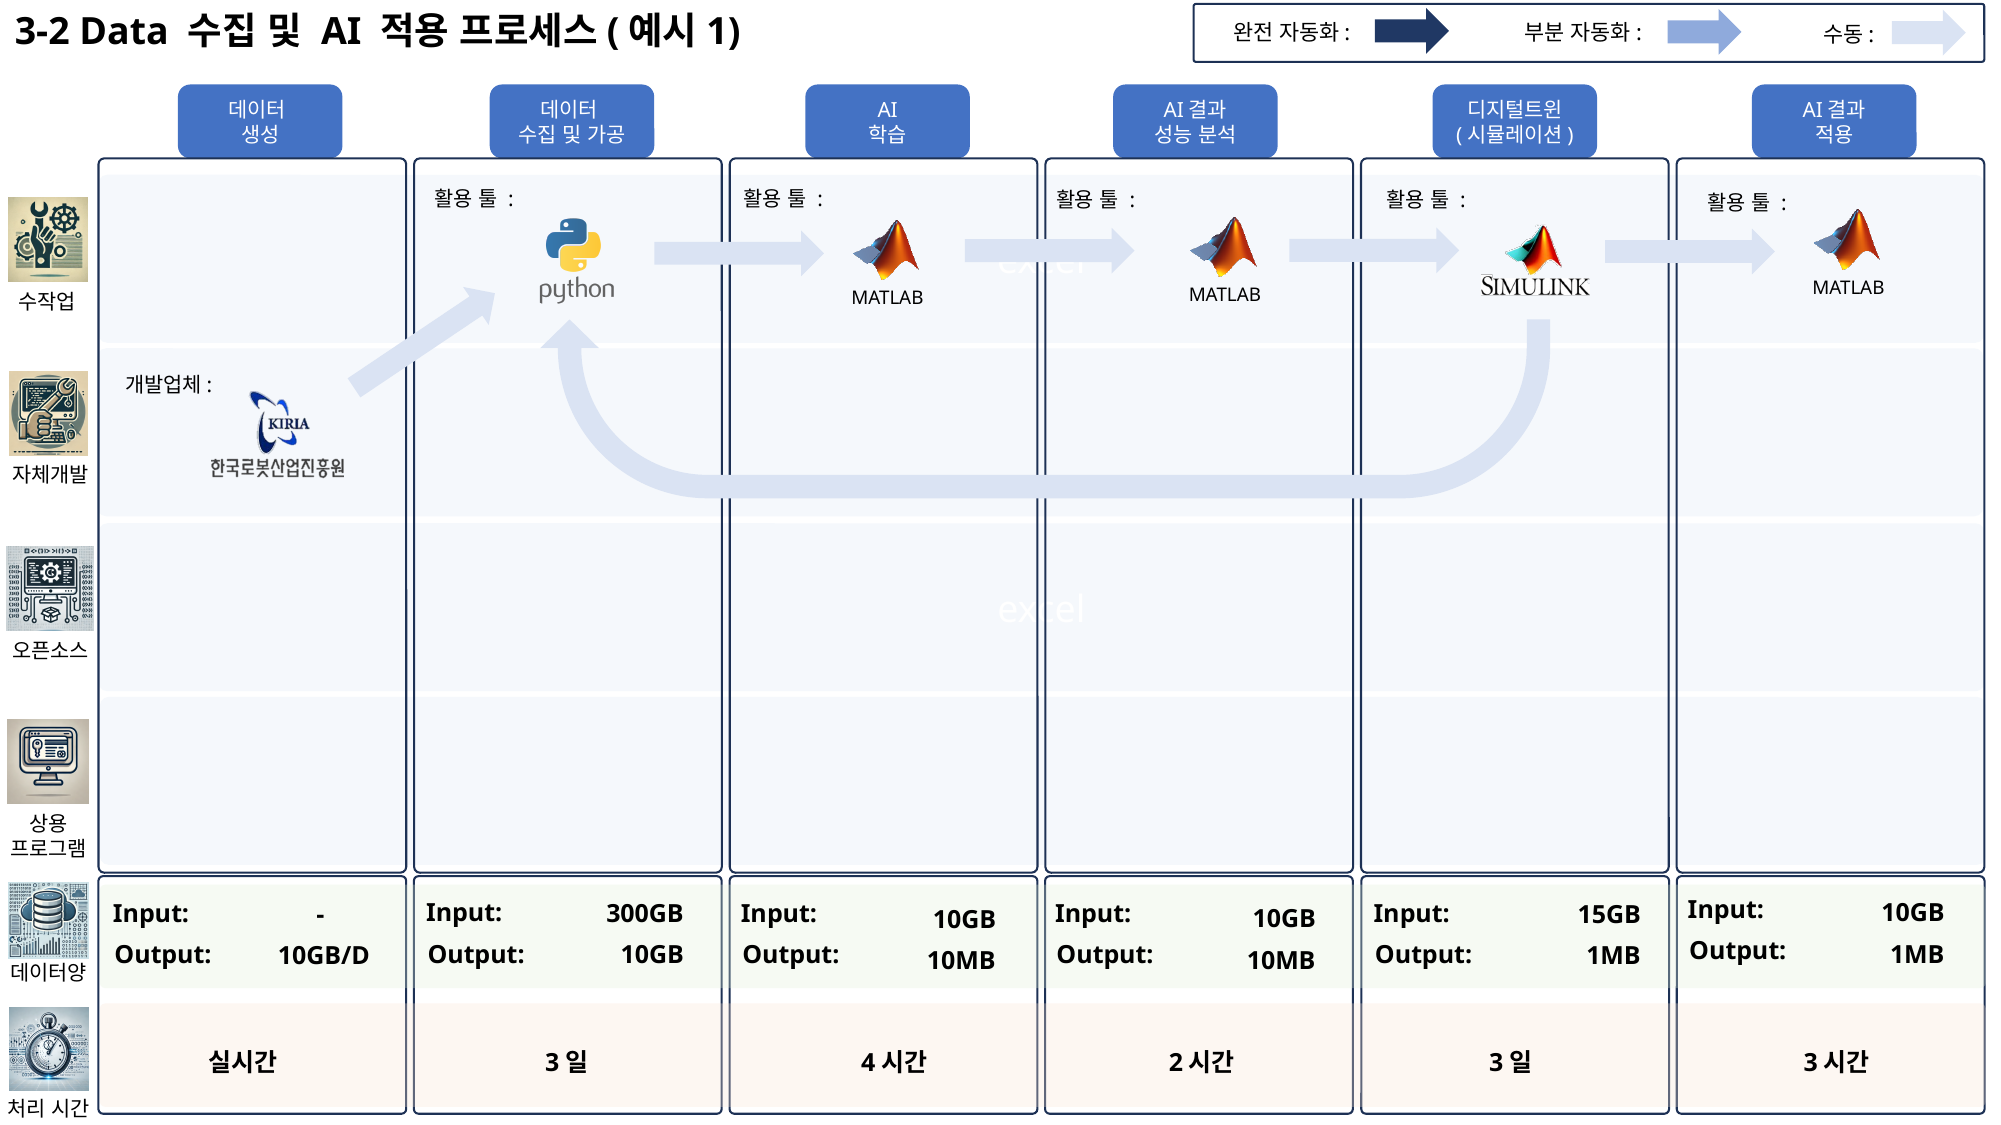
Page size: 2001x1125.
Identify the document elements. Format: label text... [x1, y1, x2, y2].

picture [537, 217, 616, 305]
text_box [0, 371, 108, 495]
text_box [408, 364, 413, 518]
text_box 데이터 생성 [176, 83, 344, 157]
text_box [408, 695, 413, 866]
text_box 15GB [1562, 890, 1656, 936]
text_box 실시간 [193, 1039, 293, 1084]
text_box excel [1670, 522, 1675, 693]
text_box excel [1355, 173, 1359, 237]
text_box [0, 1007, 110, 1125]
text_box AI결과 적용 [1750, 83, 1918, 157]
text_box [1675, 987, 1986, 1004]
text_box 10GB/D [262, 932, 385, 977]
text_box Output: [1674, 926, 1808, 972]
text_box 활용 툴 : [729, 178, 838, 219]
text_box Output: [1360, 931, 1494, 976]
text_box 2시간 [1154, 1039, 1250, 1085]
text_box Input: [726, 889, 832, 935]
text_box 10GB [1866, 889, 1960, 935]
text_box excel [1039, 522, 1044, 693]
text_box [346, 285, 497, 399]
text_box [97, 157, 408, 874]
text_box [963, 225, 1136, 277]
text_box 1MB [1874, 930, 1960, 976]
text_box 활용 툴 : [419, 178, 529, 219]
text_box [1604, 226, 1777, 277]
text_box 3시간 [1788, 1038, 1885, 1084]
text_box [1360, 875, 1671, 883]
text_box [836, 220, 946, 316]
text_box Input: [1040, 890, 1147, 935]
text_box [728, 1108, 1039, 1115]
text_box [1360, 990, 1671, 1002]
text_box 데이터 수집 및 가공 [488, 83, 656, 157]
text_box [0, 719, 106, 869]
text_box [723, 347, 728, 473]
text_box 10GB [917, 895, 1011, 937]
text_box [1670, 347, 1675, 518]
text_box [728, 990, 1039, 1002]
text_box AI결과 성능 분석 [1112, 83, 1279, 157]
text_box [537, 317, 1552, 500]
text_box 10MB [911, 937, 1011, 982]
text_box 3일 [1474, 1038, 1548, 1084]
text_box Input: [1672, 885, 1779, 931]
text_box [413, 157, 723, 874]
text_box [97, 990, 408, 1007]
text_box [1355, 347, 1359, 473]
text_box [1359, 157, 1670, 874]
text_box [1797, 209, 1906, 306]
text_box [723, 695, 728, 866]
text_box [1670, 695, 1675, 866]
text_box Output: [106, 931, 234, 977]
text_box 300GB [591, 890, 699, 935]
text_box [728, 500, 1039, 874]
text_box [1039, 347, 1044, 473]
text_box excel [408, 522, 413, 693]
text_box Input: [106, 890, 205, 936]
text_box 10MB [1231, 936, 1331, 982]
text_box [728, 157, 1039, 473]
text_box [412, 1108, 723, 1115]
text_box AI 학습 [804, 83, 971, 157]
text_box excel [1039, 264, 1044, 344]
text_box Output: [1041, 931, 1176, 977]
text_box excel [1355, 263, 1359, 344]
text_box Output: [727, 931, 861, 976]
text_box [723, 500, 728, 518]
text_box [1039, 695, 1044, 866]
text_box [1675, 157, 1986, 874]
text_box [99, 1002, 1987, 1108]
text_box [1044, 875, 1354, 883]
text_box 활용 툴 : [1371, 179, 1481, 220]
picture [1481, 206, 1590, 314]
picture [211, 391, 344, 486]
text_box [1355, 695, 1359, 866]
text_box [0, 883, 106, 993]
text_box 활용 툴 : [1692, 182, 1802, 223]
text_box [110, 1108, 408, 1115]
text_box [1044, 1108, 1354, 1115]
text_box 3일 [530, 1039, 603, 1084]
text_box excel [723, 522, 728, 693]
text_box 개발업체: [111, 364, 233, 404]
text_box [97, 875, 408, 883]
text_box [412, 990, 723, 1002]
text_box [728, 875, 1039, 883]
text_box 활용 툴 : [1041, 179, 1151, 220]
text_box excel [1670, 173, 1675, 239]
text_box [1044, 990, 1354, 1002]
text_box 1MB [1571, 932, 1656, 977]
text_box [1039, 500, 1044, 518]
text_box [1044, 157, 1355, 473]
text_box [1193, 3, 1985, 62]
text_box [106, 883, 1987, 990]
text_box Output: [412, 930, 547, 976]
text_box [1355, 500, 1359, 518]
text_box excel [1355, 522, 1359, 693]
text_box Input: [1358, 889, 1465, 935]
text_box [1360, 1108, 1671, 1115]
text_box - [301, 890, 340, 932]
text_box excel [1670, 265, 1675, 344]
text_box Input: [411, 889, 518, 935]
text_box 디지털트윈 (시뮬레이션) [1431, 83, 1599, 157]
text_box 10GB [1237, 895, 1331, 936]
text_box 4시간 [846, 1038, 942, 1084]
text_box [1174, 217, 1283, 314]
text_box excel [723, 266, 728, 344]
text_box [0, 546, 108, 671]
text_box excel [1039, 173, 1044, 238]
text_box [1675, 875, 1986, 885]
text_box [0, 197, 94, 322]
text_box 3-2 Data 수집 및 AI 적용 프로세스(예시1) [0, 0, 806, 60]
text_box excel [723, 173, 728, 240]
text_box 10GB [605, 930, 699, 976]
text_box excel [408, 173, 413, 335]
text_box [412, 875, 723, 883]
text_box [1044, 500, 1355, 874]
text_box [1288, 224, 1461, 276]
text_box [653, 227, 826, 279]
text_box [1675, 1106, 1986, 1115]
